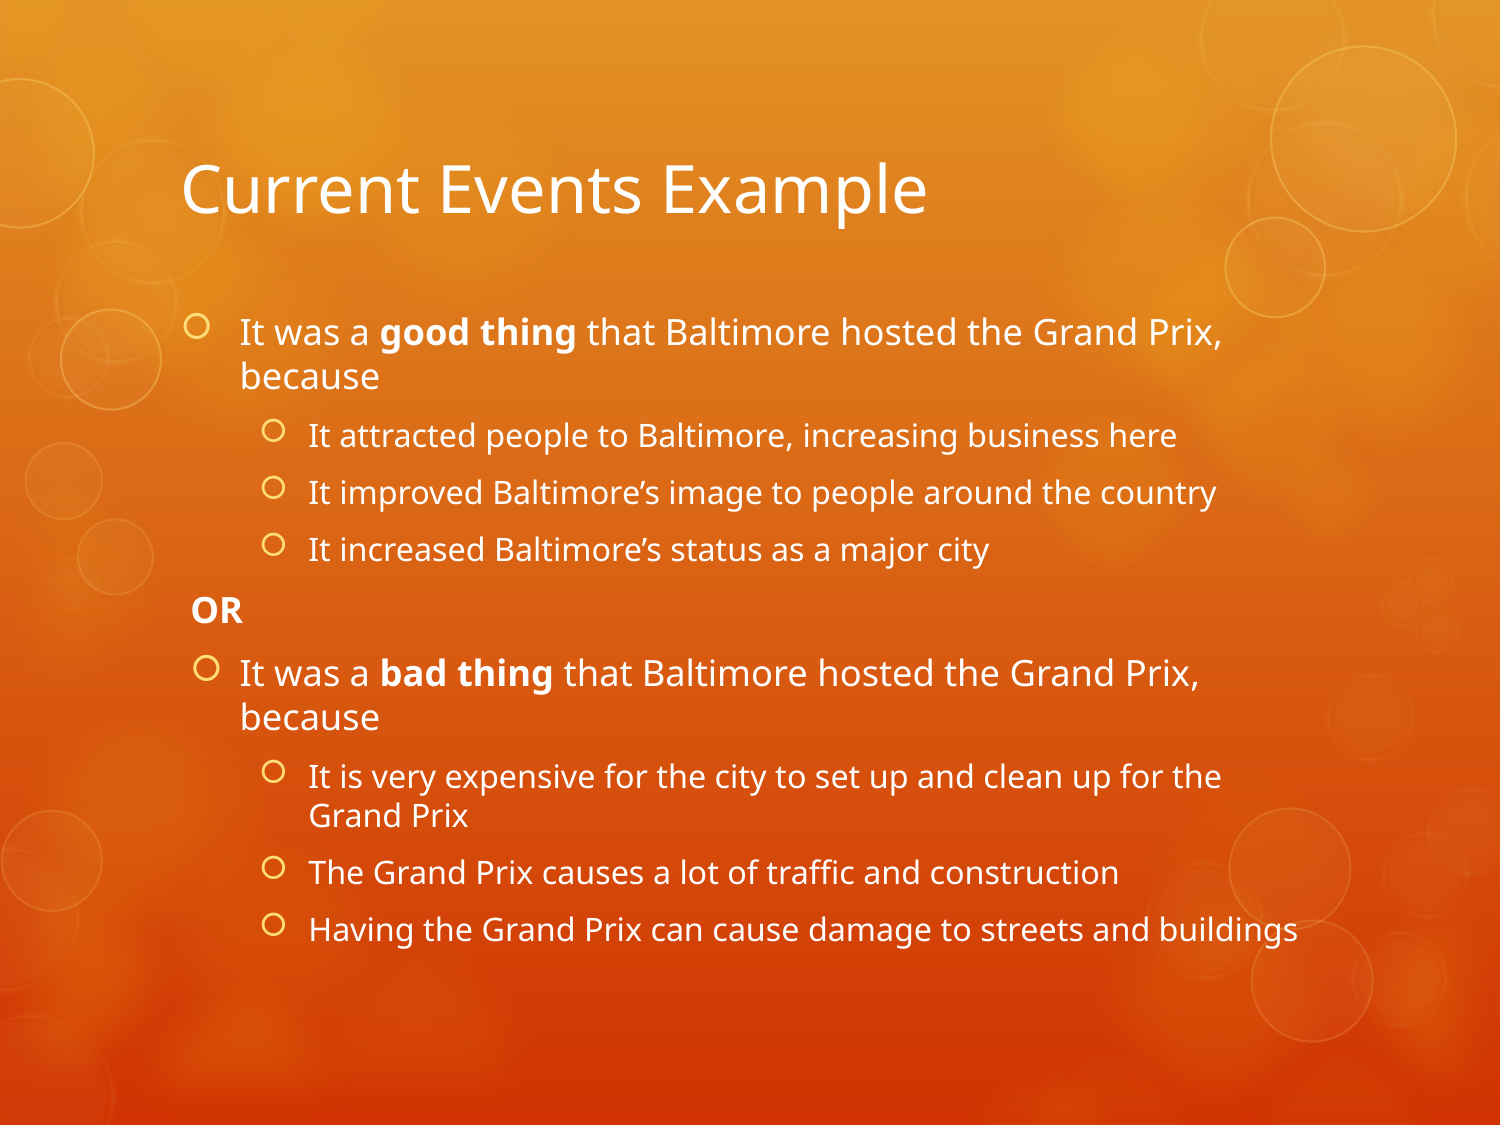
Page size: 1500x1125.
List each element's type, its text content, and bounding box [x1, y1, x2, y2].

title Current Events Example [165, 110, 1335, 263]
list It was a good thing that Baltimore hosted the Grand Prix, because It attracted people to Baltimore, increasing business here It improved Baltimore’s image to people around the country It increased Baltimore’s status as a major city OR It was a bad thing that Baltimore hosted the Grand Prix, because It is very expensive for the city to set up and clean up for the Grand Prix The Grand Prix causes a lot of traffic and construction Having the Grand Prix can cause damage to streets and buildings [165, 296, 1335, 962]
